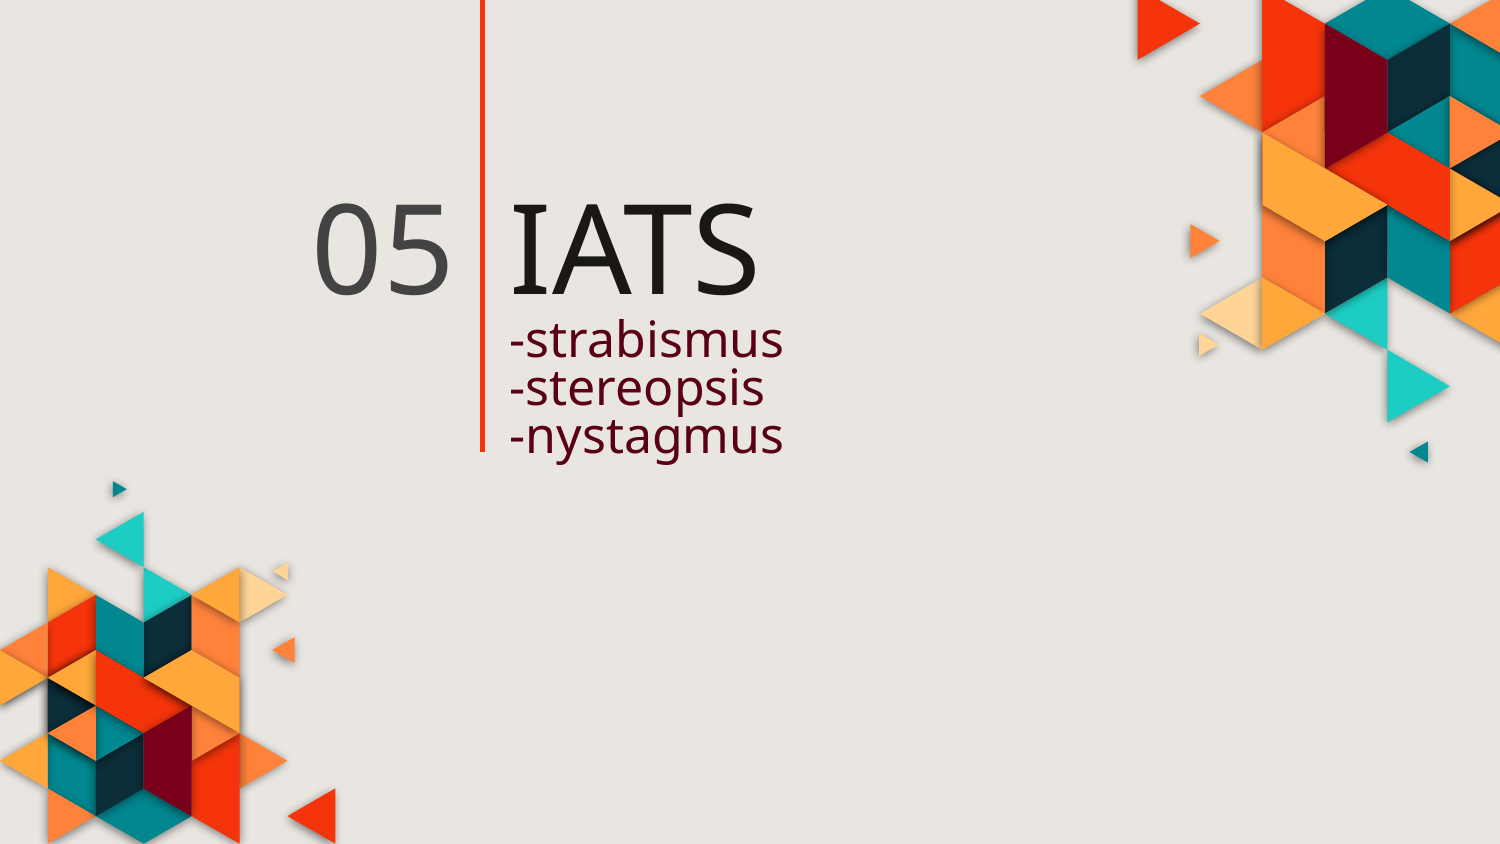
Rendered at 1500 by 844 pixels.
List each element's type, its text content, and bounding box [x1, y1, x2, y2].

title 05 [229, 184, 470, 293]
title IATS -strabismus -stereopsis -nystagmus [494, 184, 1292, 403]
